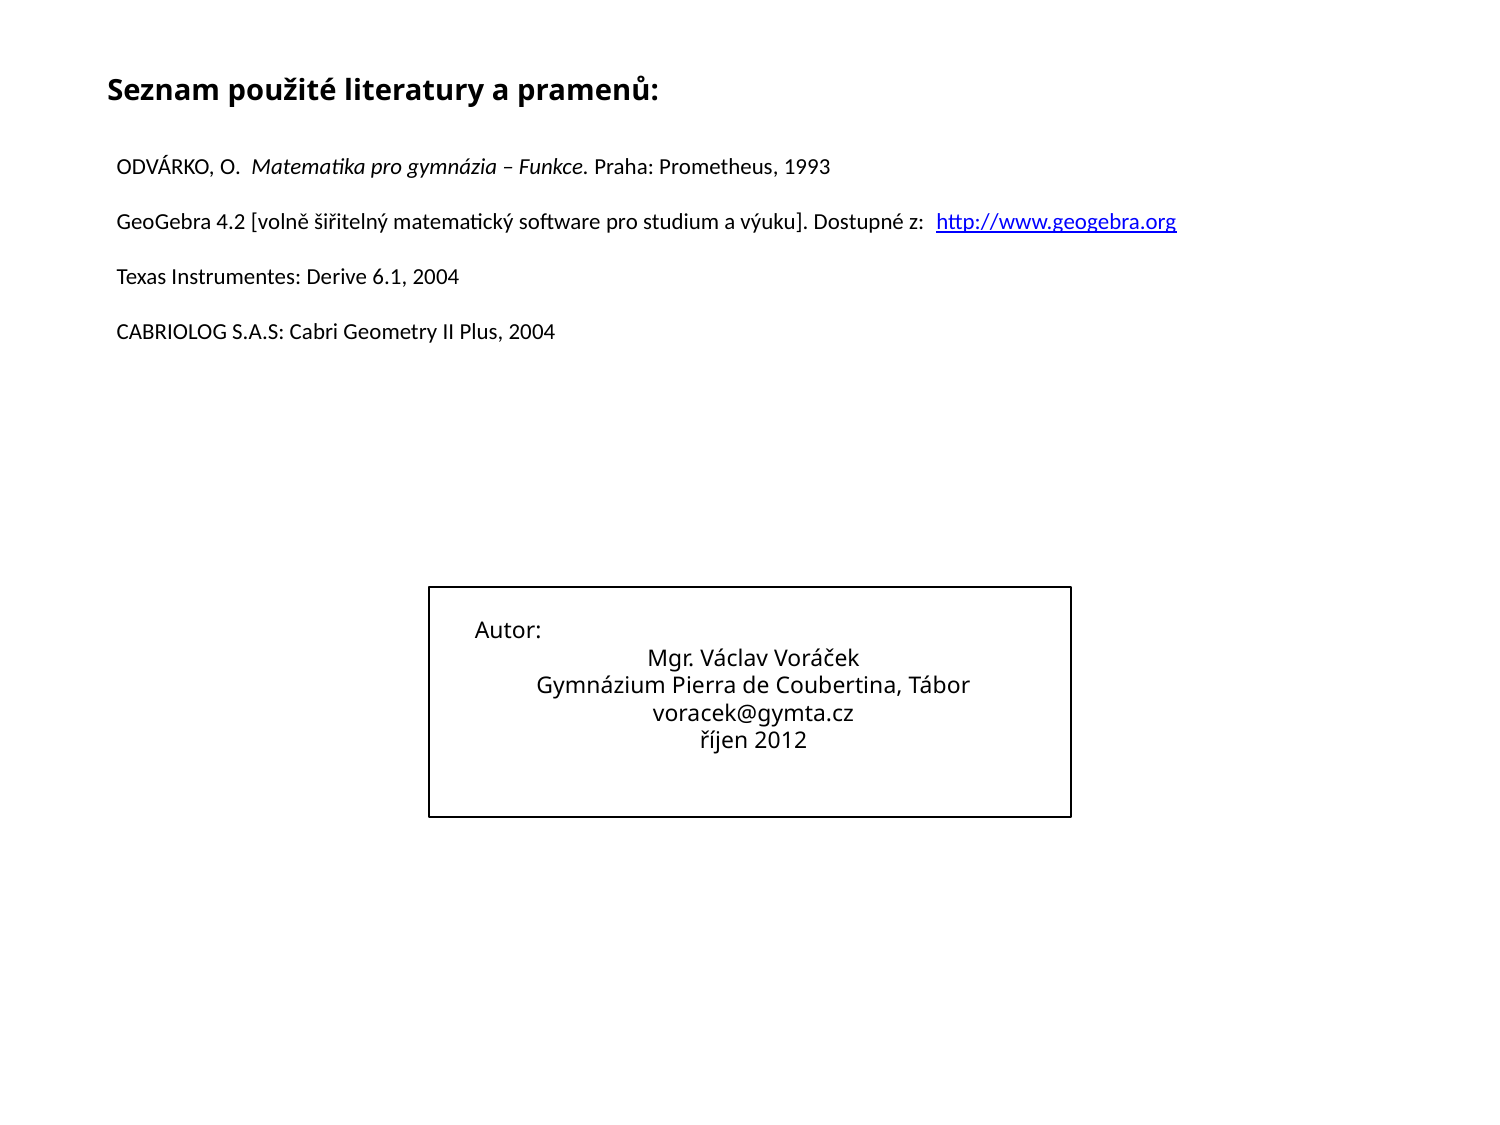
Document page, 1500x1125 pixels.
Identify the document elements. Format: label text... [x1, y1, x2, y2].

text_box [427, 585, 1073, 819]
text_box Seznam použité literatury a pramenů: [33, 29, 762, 114]
text_box ODVÁRKO, O. Matematika pro gymnázia – Funkce. Praha: Prometheus, 1993 GeoGebra 4.2 [volně šiřitelný matematický software pro studium a výuku]. Dostupné z: http://www.geogebra.org Texas Instrumentes: Derive 6.1, 2004 CABRIOLOG S.A.S: Cabri Geometry II Plus, 2004 [103, 90, 1388, 351]
text_box Autor: Mgr. Václav Voráček Gymnázium Pierra de Coubertina, Tábor voracek@gymta.cz říjen 2012 [461, 609, 1047, 761]
